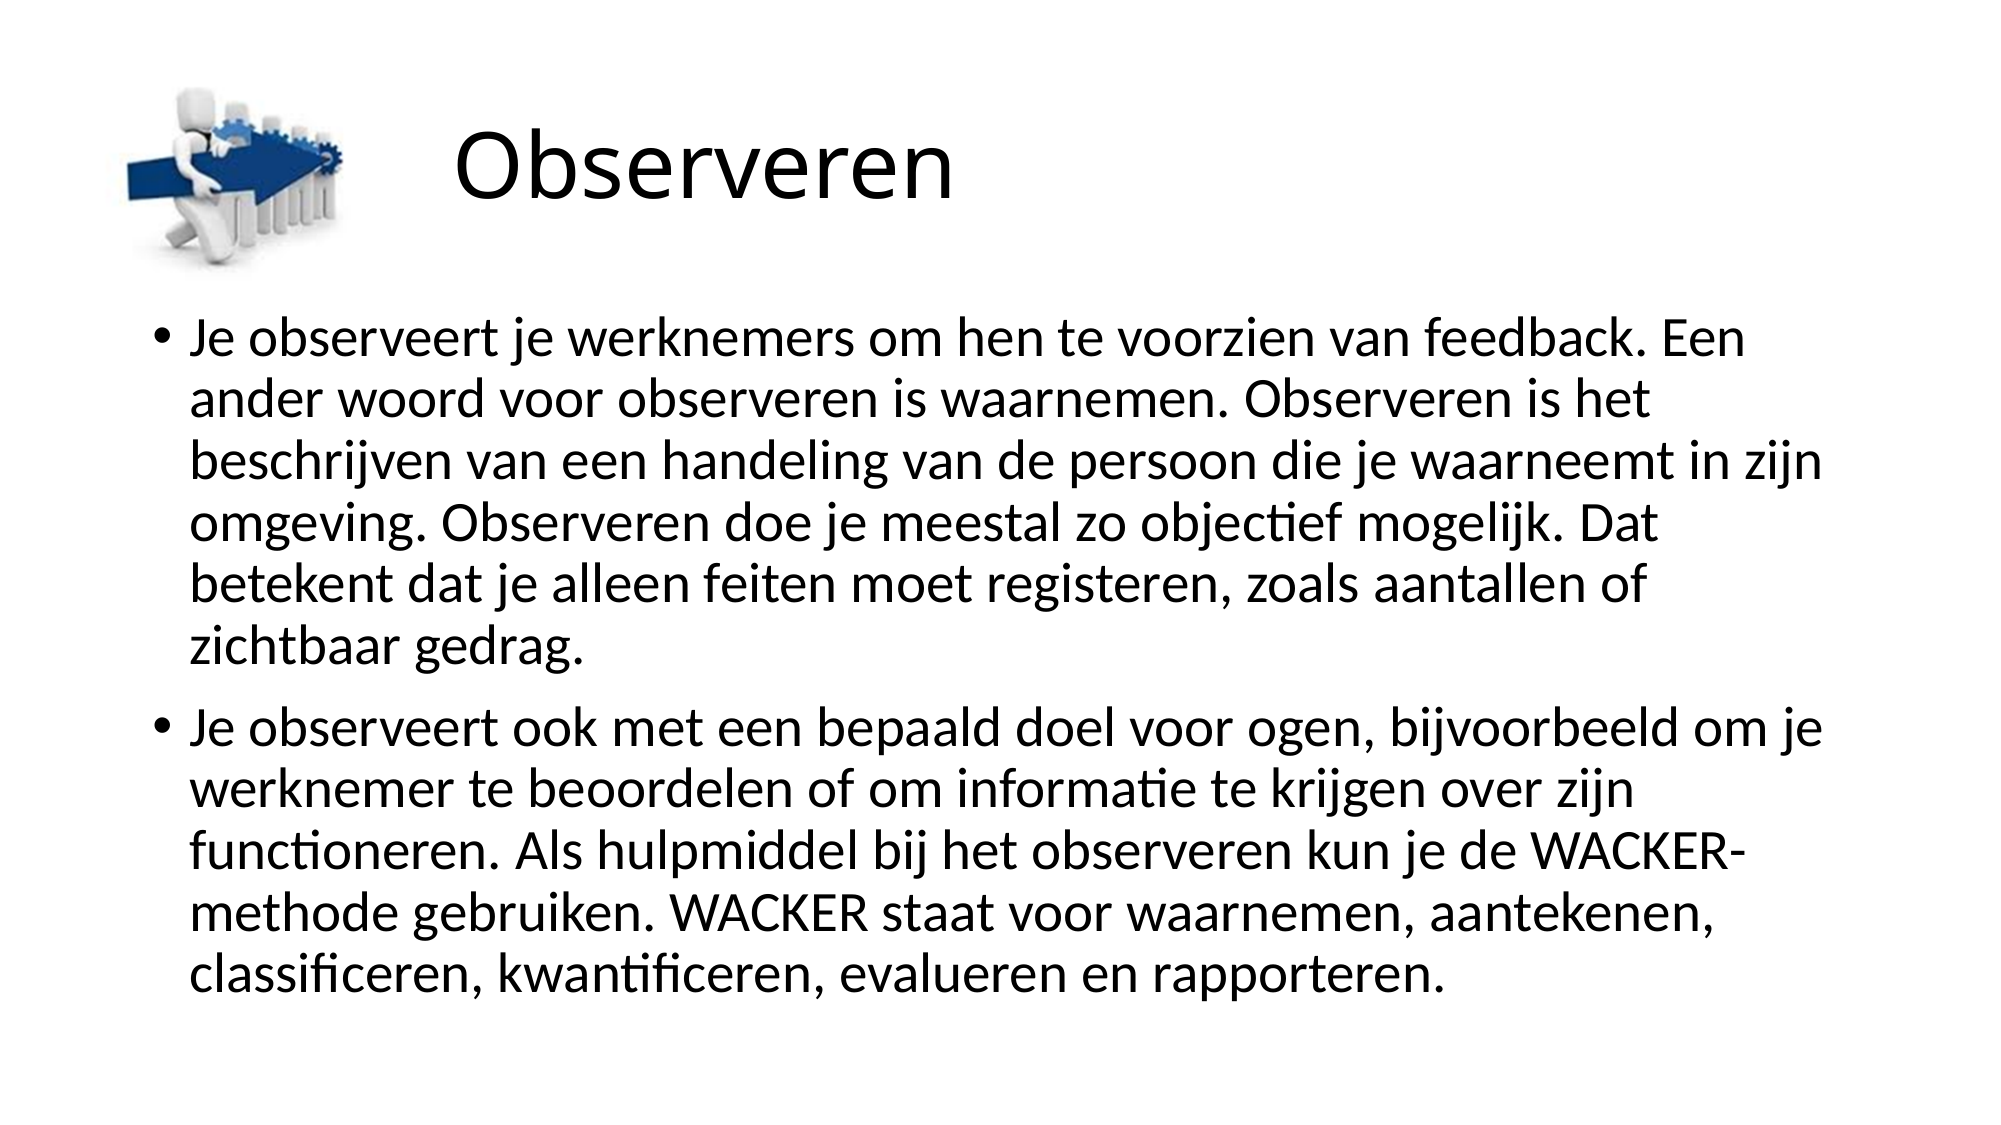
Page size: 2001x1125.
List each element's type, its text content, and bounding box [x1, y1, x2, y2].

list Je observeert je werknemers om hen te voorzien van feedback. Een ander woord voor observeren is waarnemen. Observeren is het beschrijven van een handeling van de persoon die je waarneemt in zijn omgeving. Observeren doe je meestal zo objectief mogelijk. Dat betekent dat je alleen feiten moet registeren, zoals aantallen of zichtbaar gedrag. Je observeert ook met een bepaald doel voor ogen, bijvoorbeeld om je werknemer te beoordelen of om informatie te krijgen over zijn functioneren. Als hulpmiddel bij het observeren kun je de WACKER-methode gebruiken. WACKER staat voor waarnemen, aantekenen, classificeren, kwantificeren, evalueren en rapporteren. [137, 299, 1863, 1014]
picture [80, 74, 389, 289]
title Observeren [137, 59, 1863, 278]
